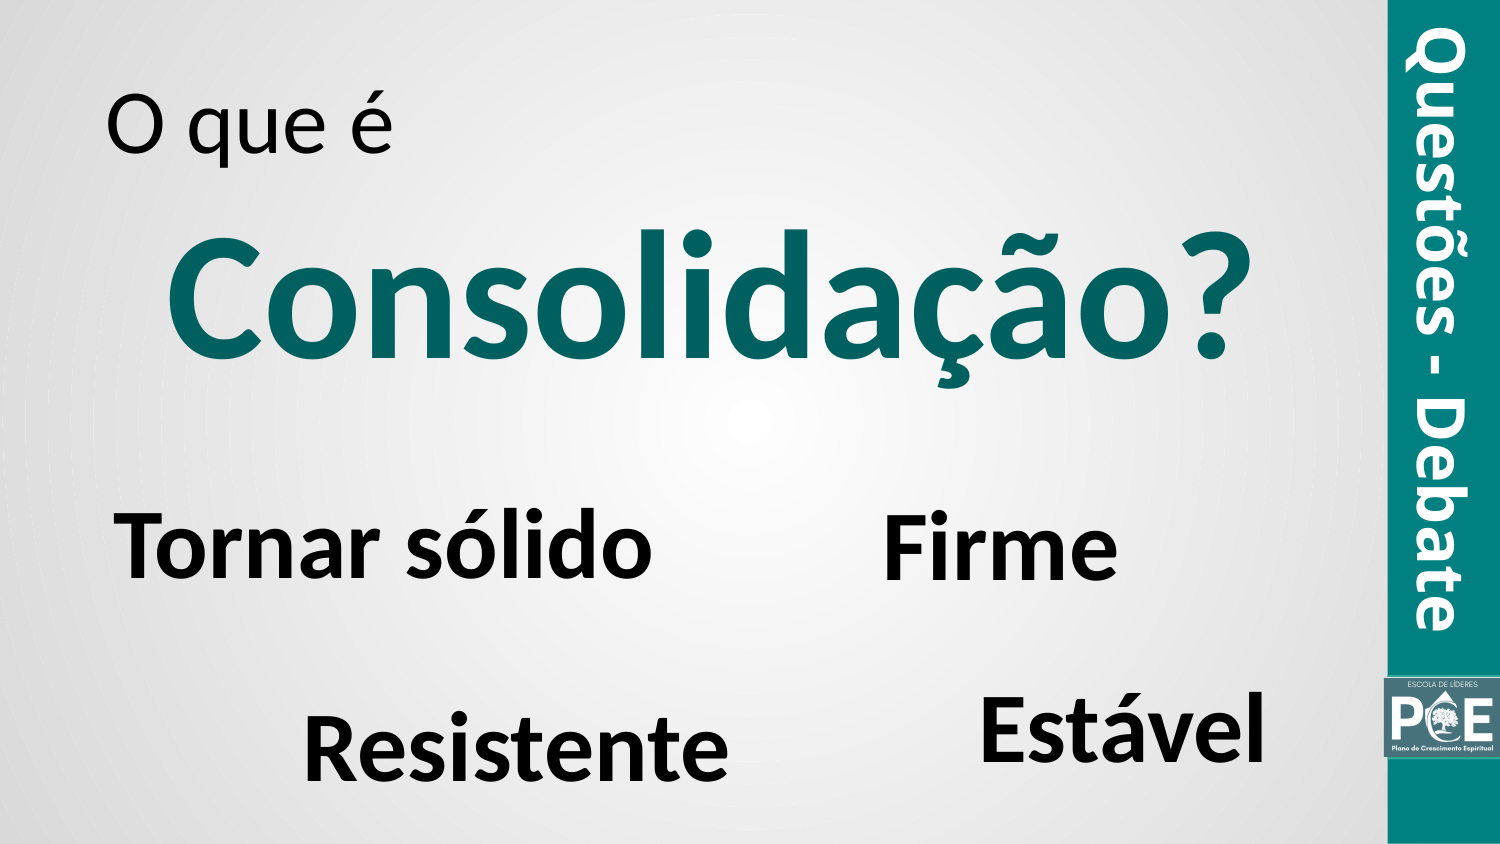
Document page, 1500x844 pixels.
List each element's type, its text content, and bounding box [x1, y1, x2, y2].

text_box Estável [913, 655, 1334, 790]
picture [1383, 677, 1500, 757]
text_box Tornar sólido [88, 471, 680, 607]
text_box Questões - Debate [1397, 17, 1492, 642]
text_box Resistente [278, 673, 757, 809]
text_box O que é [51, 54, 449, 179]
text_box Firme [828, 473, 1174, 608]
text_box Consolidação? [145, 167, 1280, 402]
